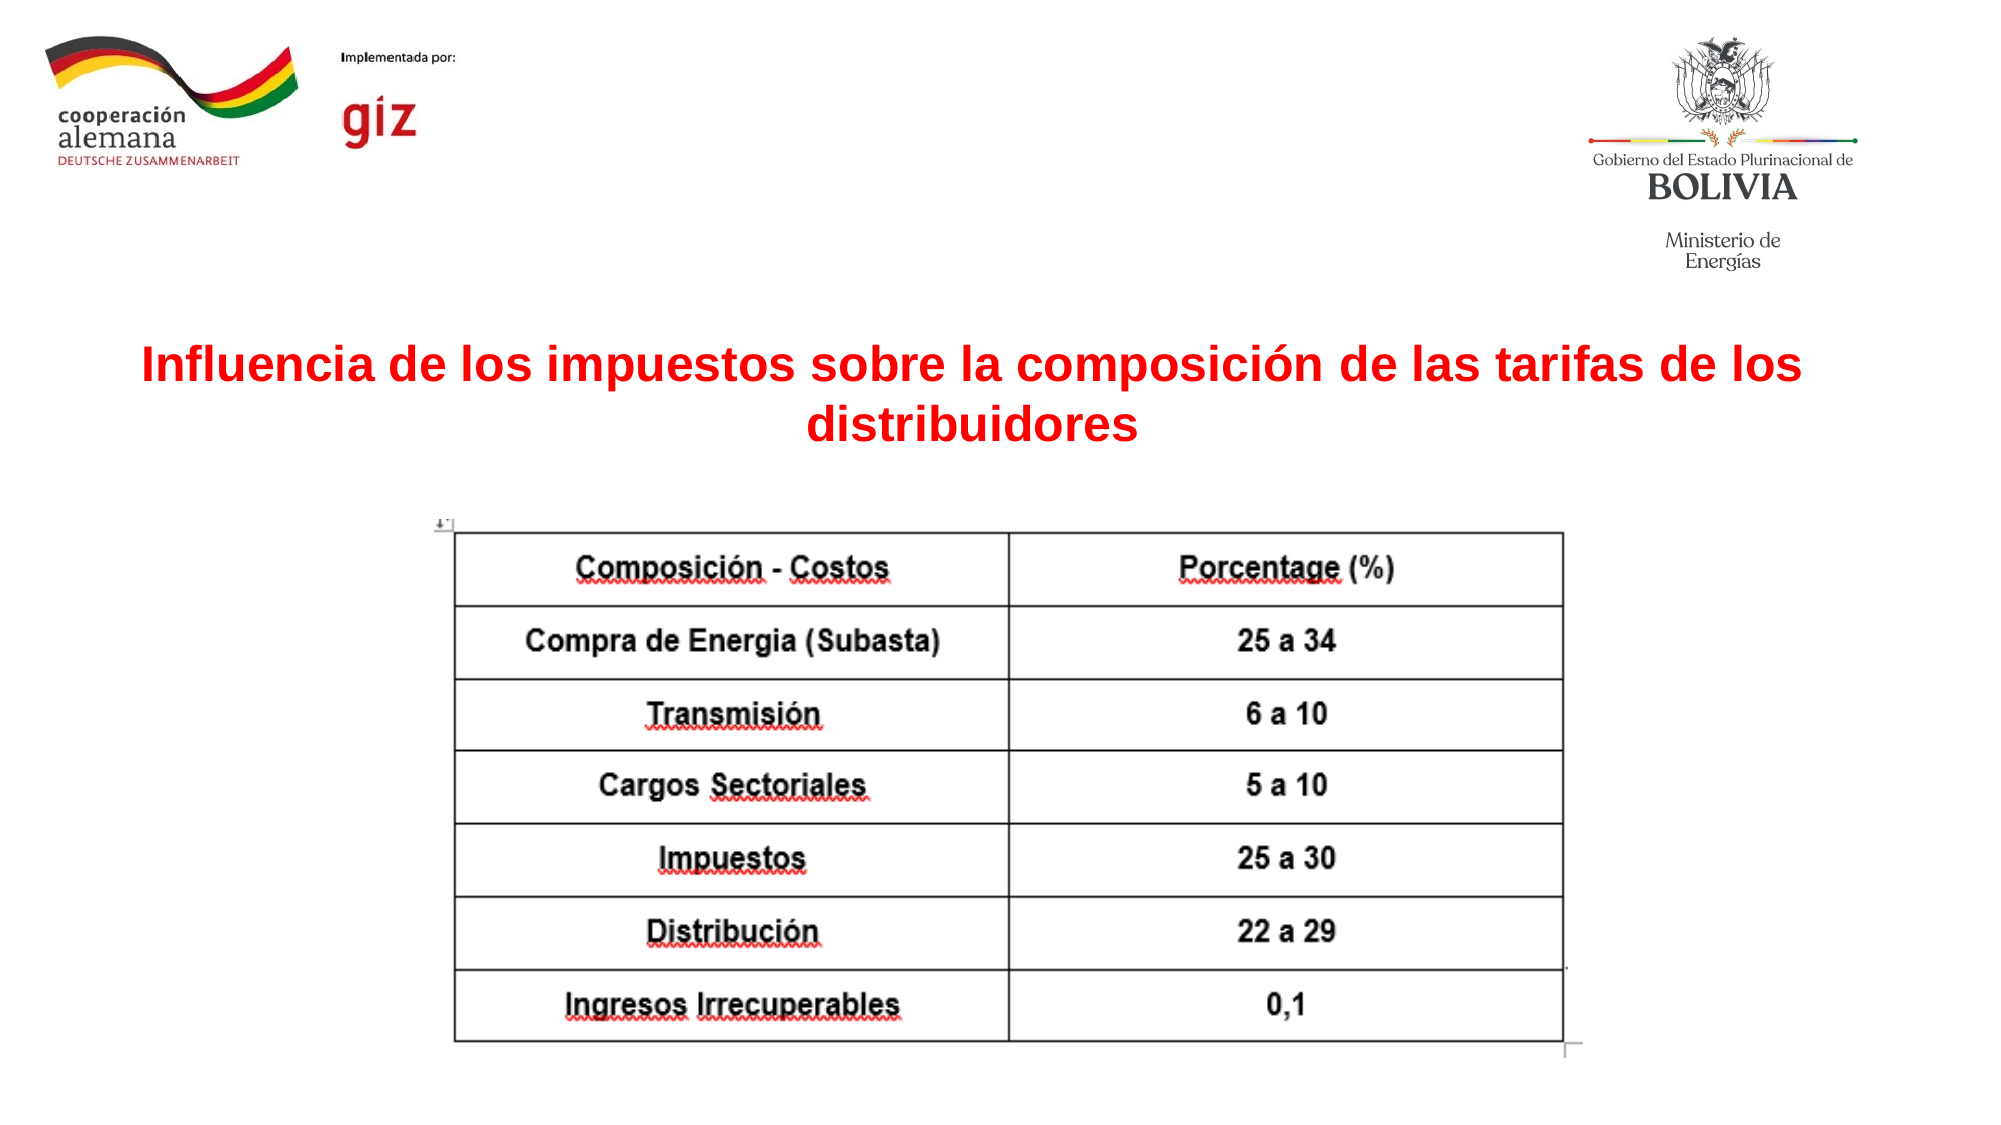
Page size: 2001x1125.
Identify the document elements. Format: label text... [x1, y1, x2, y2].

picture [434, 519, 1583, 1058]
picture [16, 0, 483, 199]
picture [1556, 4, 1890, 301]
text_box Influencia de los impuestos sobre la composición de las tarifas de los distribuidores [76, 279, 1870, 460]
